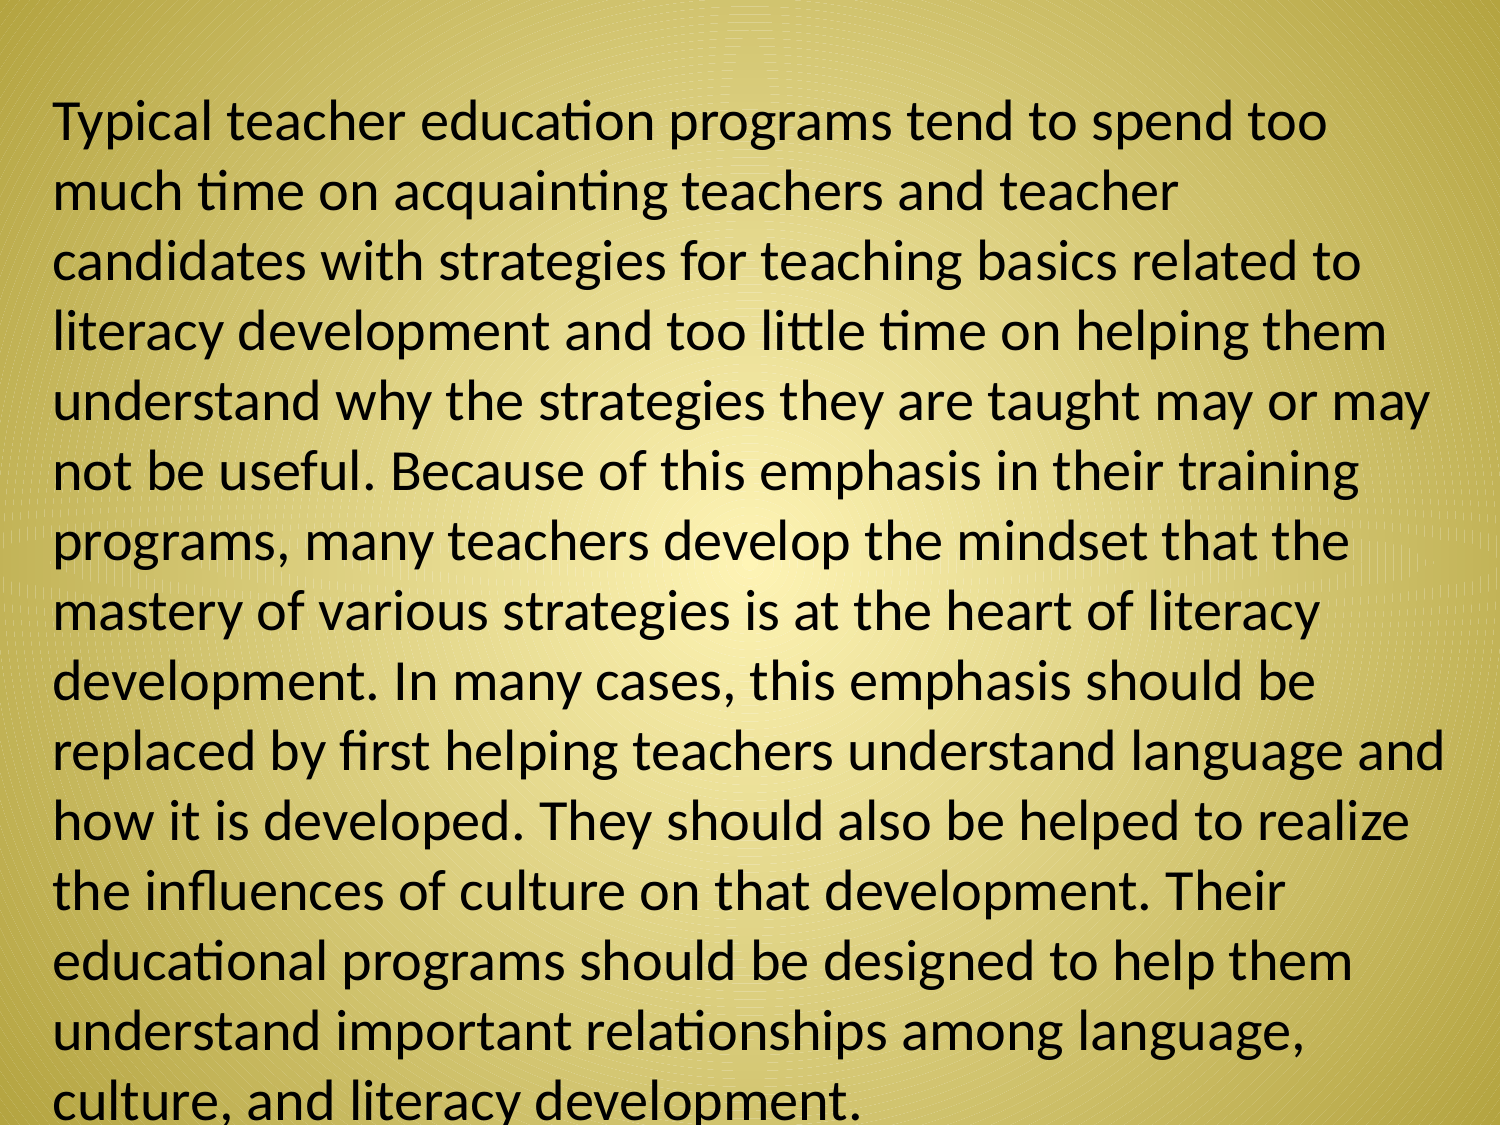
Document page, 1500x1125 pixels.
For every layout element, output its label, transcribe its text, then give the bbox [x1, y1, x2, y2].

text_box Typical teacher education programs tend to spend too much time on acquainting teachers and teacher candidates with strategies for teaching basics related to literacy development and too little time on helping them understand why the strategies they are taught may or may not be useful. Because of this emphasis in their training programs, many teachers develop the mindset that the mastery of various strategies is at the heart of literacy development. In many cases, this emphasis should be replaced by first helping teachers understand language and how it is developed. They should also be helped to realize the influences of culture on that development. Their educational programs should be designed to help them understand important relationships among language, culture, and literacy development. [37, 75, 1463, 1125]
